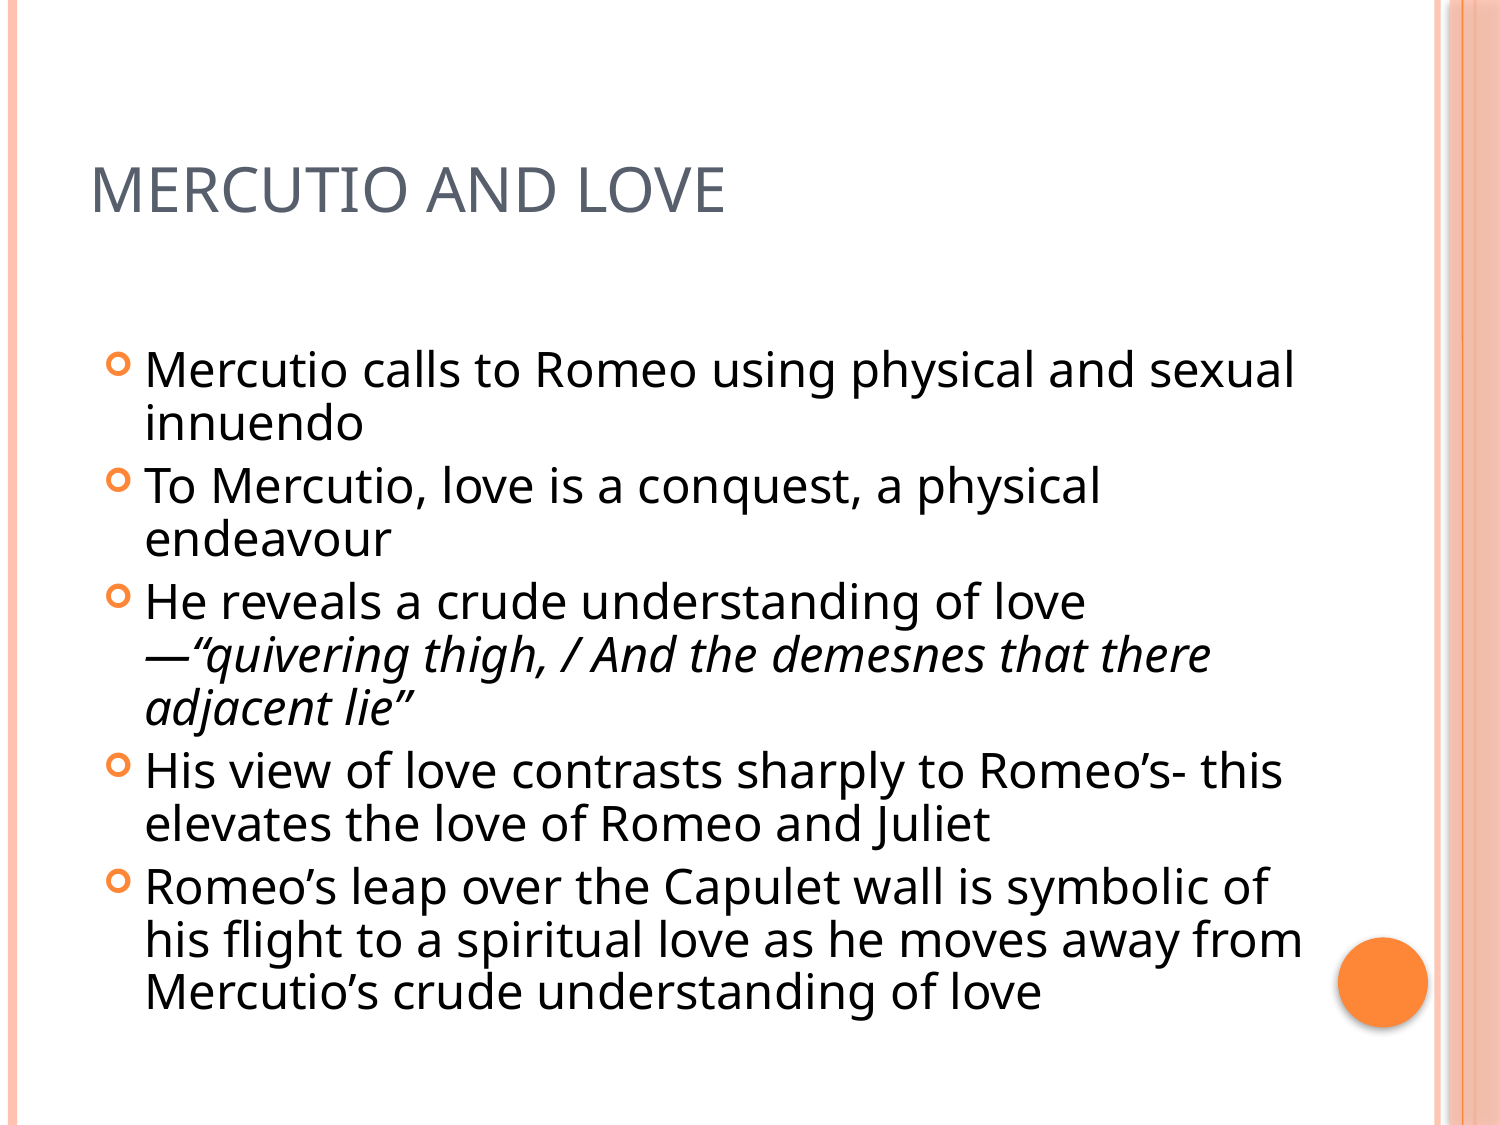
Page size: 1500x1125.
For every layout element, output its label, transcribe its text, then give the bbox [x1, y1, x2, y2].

title Mercutio and Love [75, 45, 1300, 233]
list Mercutio calls to Romeo using physical and sexual innuendo To Mercutio, love is a conquest, a physical endeavour He reveals a crude understanding of love—“quivering thigh, / And the demesnes that there adjacent lie” His view of love contrasts sharply to Romeo’s- this elevates the love of Romeo and Juliet Romeo’s leap over the Capulet wall is symbolic of his flight to a spiritual love as he moves away from Mercutio’s crude understanding of love [88, 338, 1340, 1036]
